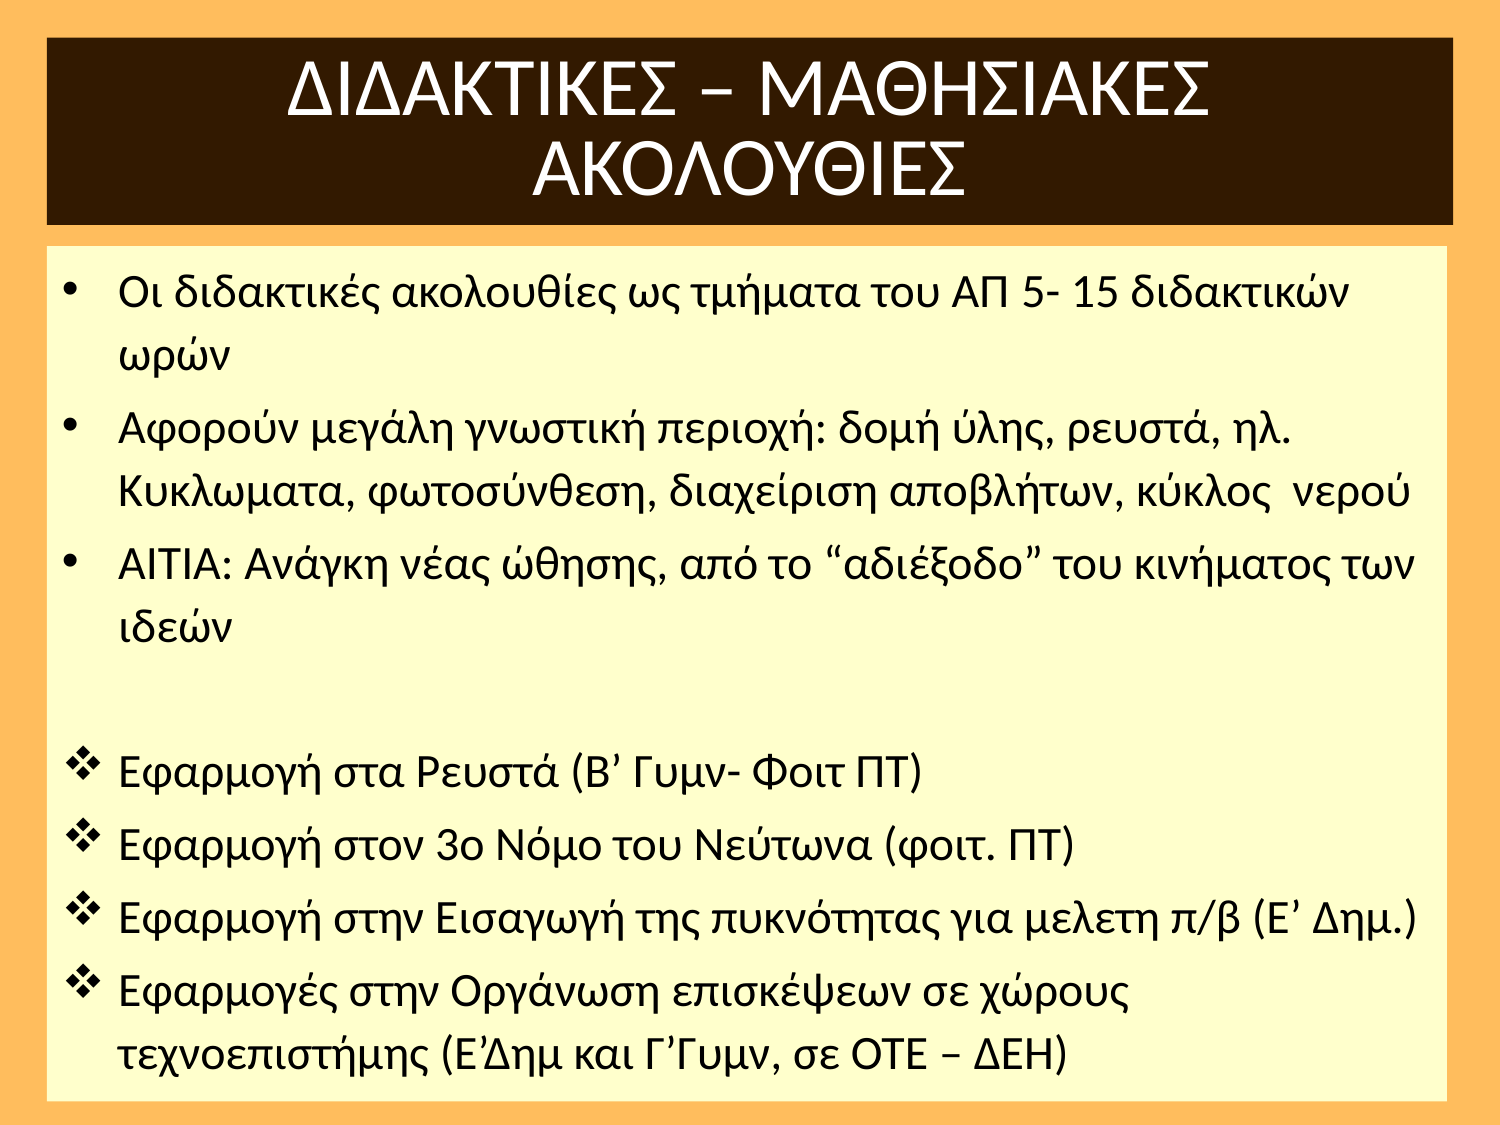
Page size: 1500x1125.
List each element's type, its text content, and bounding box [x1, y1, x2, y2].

list Οι διδακτικές ακολουθίες ως τμήματα του ΑΠ 5- 15 διδακτικών ωρών Αφορούν μεγάλη γνωστική περιοχή: δομή ύλης, ρευστά, ηλ. Κυκλωματα, φωτοσύνθεση, διαχείριση αποβλήτων, κύκλος νερού ΑΙΤΙΑ: Ανάγκη νέας ώθησης, από το “αδιέξοδο” του κινήματος των ιδεών Εφαρμογή στα Ρευστά (Β’ Γυμν- Φοιτ ΠΤ) Εφαρμογή στον 3ο Νόμο του Νεύτωνα (φοιτ. ΠΤ) Εφαρμογή στην Εισαγωγή της πυκνότητας για μελετη π/β (Ε’ Δημ.) Εφαρμογές στην Οργάνωση επισκέψεων σε χώρους τεχνοεπιστήμης (Ε’Δημ και Γ’Γυμν, σε ΟΤΕ – ΔΕΗ) [46, 246, 1447, 1102]
title ΔΙΔΑΚΤΙΚΕΣ – ΜΑΘΗΣΙΑΚΕΣ ΑΚΟΛΟΥΘΙΕΣ [46, 37, 1454, 225]
